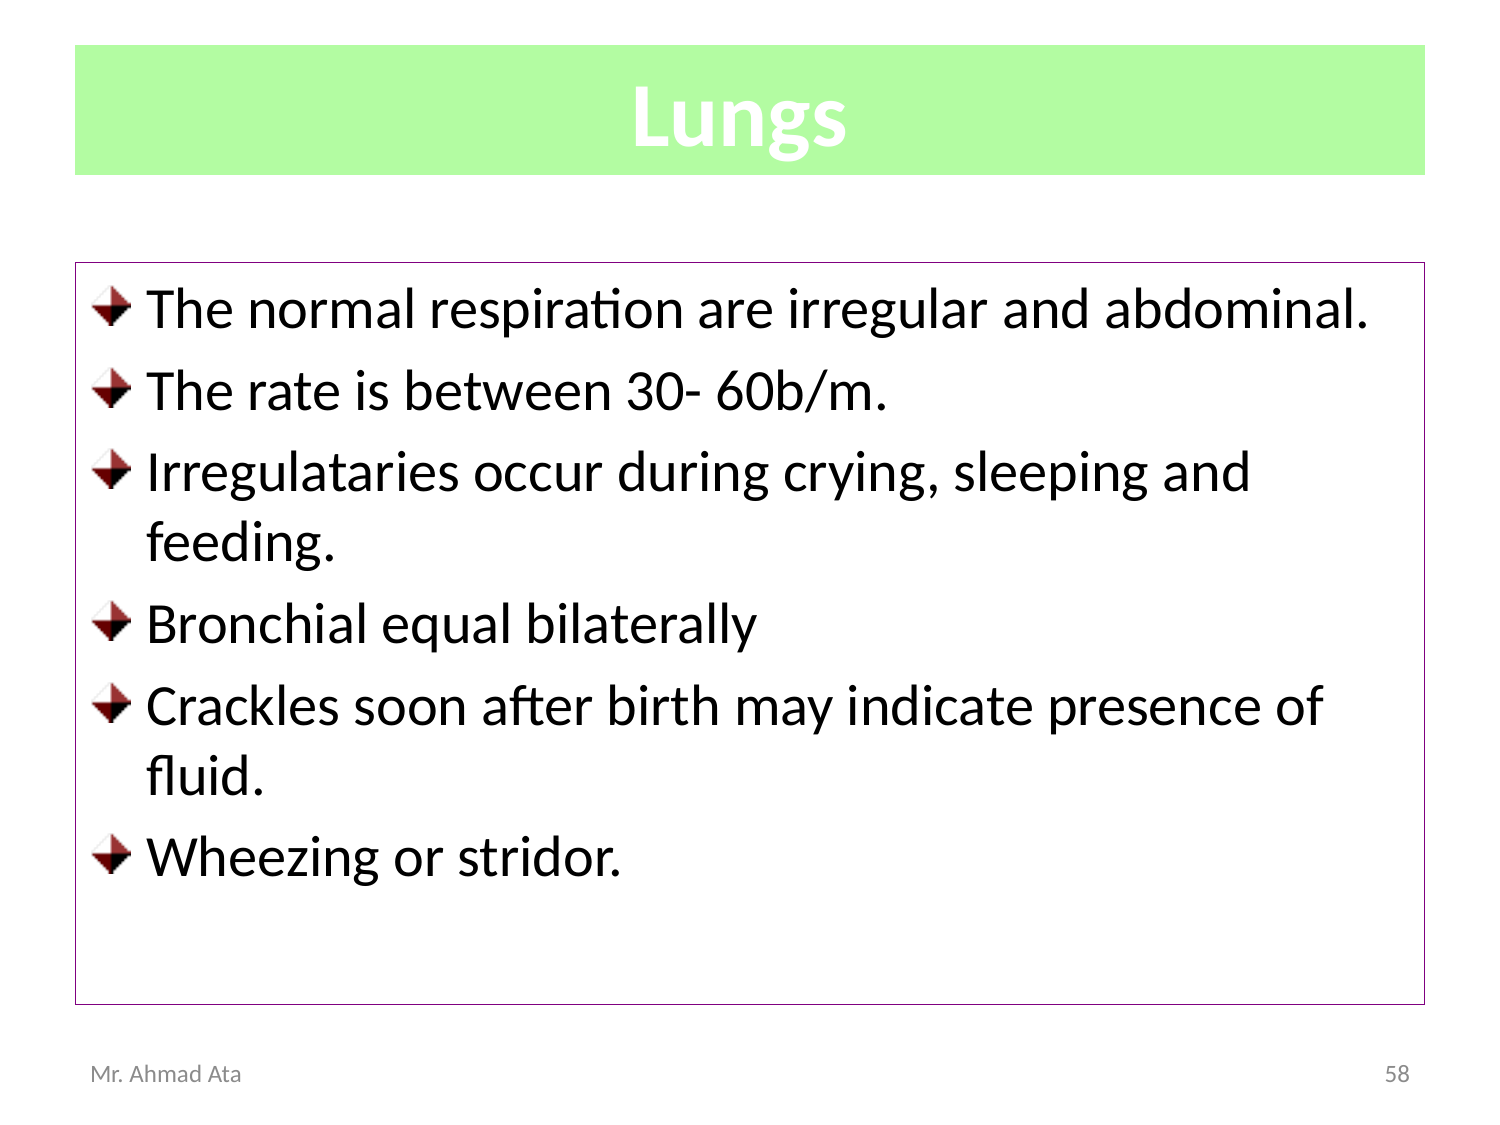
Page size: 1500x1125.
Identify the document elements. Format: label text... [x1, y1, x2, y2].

picture [90, 284, 131, 326]
picture [90, 447, 131, 489]
picture [90, 366, 131, 408]
title Lungs [75, 45, 1425, 175]
list The normal respiration are irregular and abdominal. The rate is between 30- 60b/m. Irregulataries occur during crying, sleeping and feeding. Bronchial equal bilaterally Crackles soon after birth may indicate presence of fluid. Wheezing or stridor. [75, 262, 1425, 1005]
picture [90, 599, 131, 641]
slide_number Mr. Ahmad Ata [75, 1042, 425, 1103]
picture [90, 681, 131, 723]
picture [90, 832, 131, 874]
slide_number 58 [1074, 1042, 1425, 1103]
